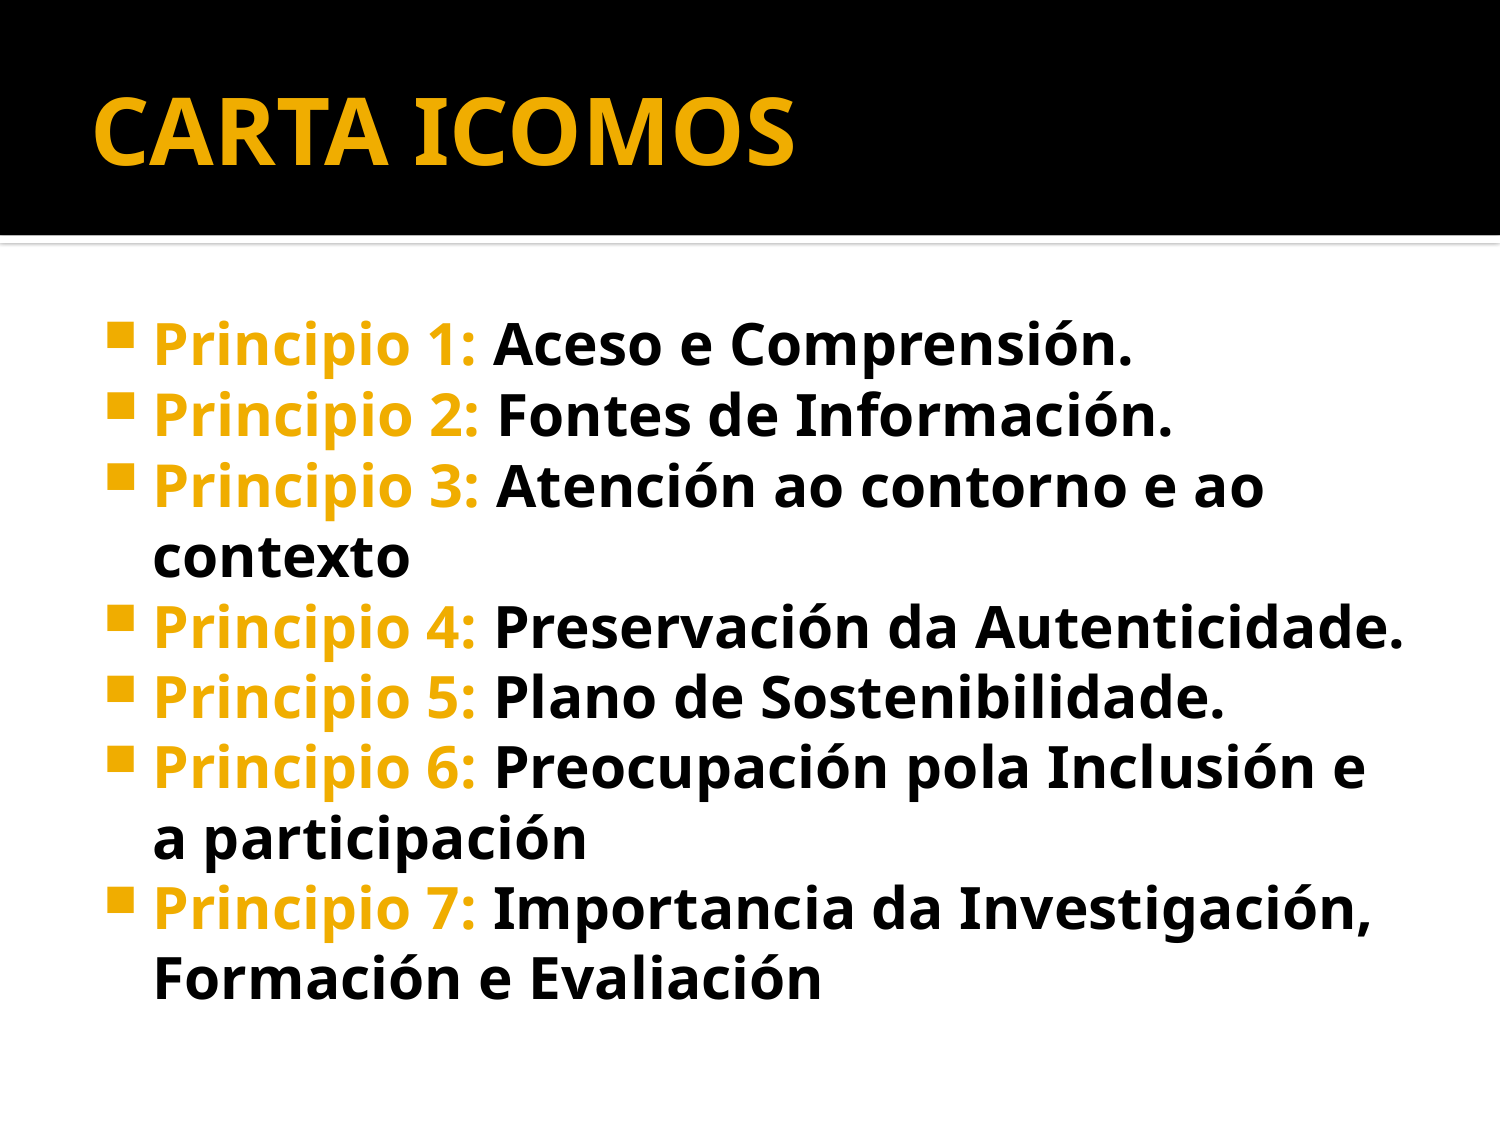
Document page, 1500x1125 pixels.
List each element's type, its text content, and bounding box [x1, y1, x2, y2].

list Principio 1: Aceso e Comprensión. Principio 2: Fontes de Información. Principio 3: Atención ao contorno e ao contexto Principio 4: Preservación da Autenticidade. Principio 5: Plano de Sostenibilidade. Principio 6: Preocupación pola Inclusión e a participación Principio 7: Importancia da Investigación, Formación e Evaliación [75, 291, 1425, 1050]
title CARTA ICOMOS [75, 25, 1425, 231]
